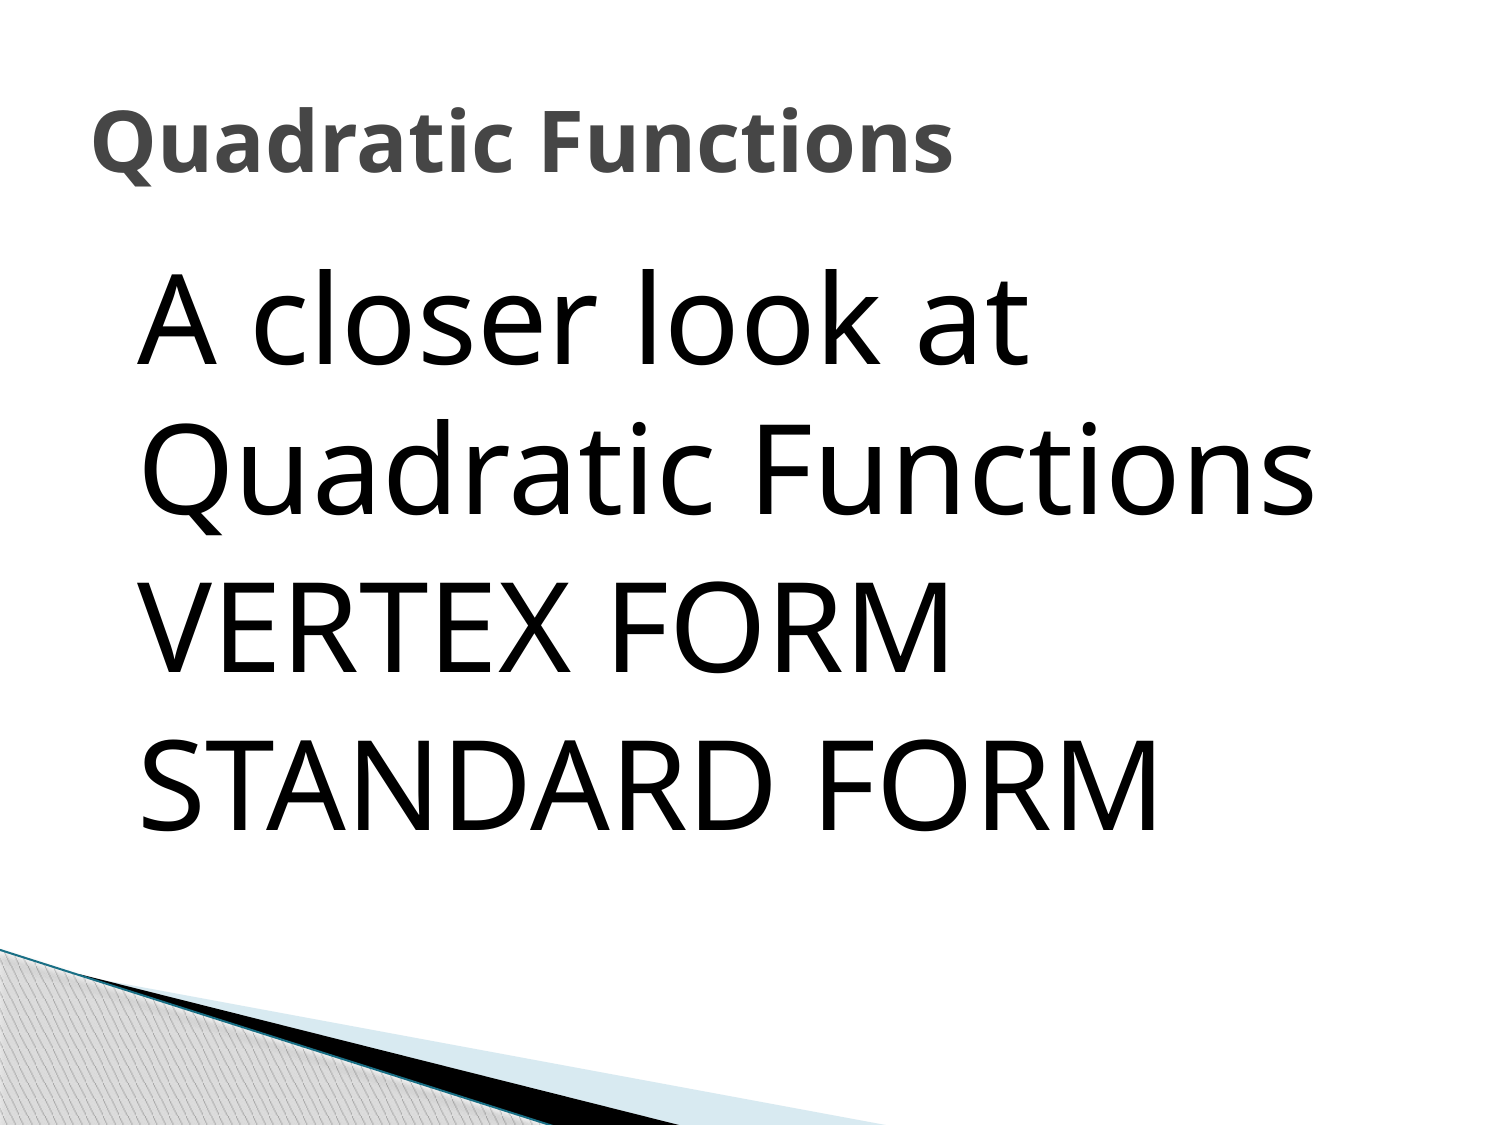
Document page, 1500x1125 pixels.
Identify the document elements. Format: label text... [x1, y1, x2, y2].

title Quadratic Functions [75, 45, 1425, 231]
list A closer look at Quadratic Functions VERTEX FORM STANDARD FORM [62, 231, 1438, 1005]
